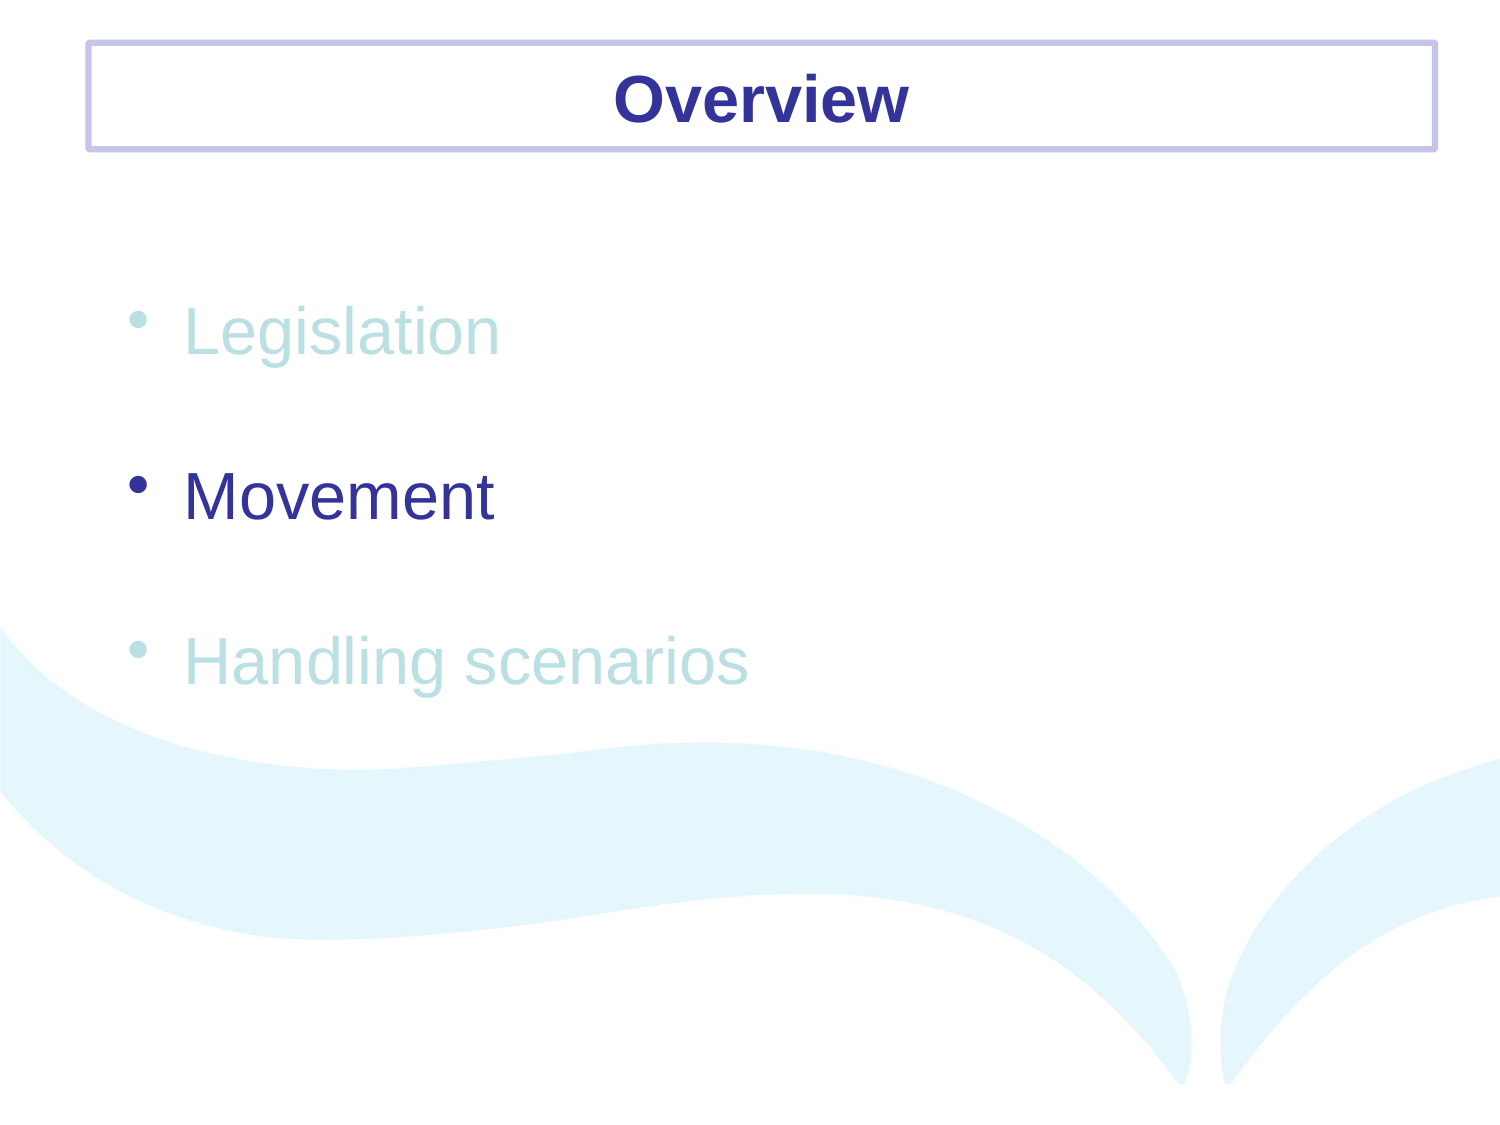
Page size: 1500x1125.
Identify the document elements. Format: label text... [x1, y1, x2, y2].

list Legislation Movement Handling scenarios [112, 208, 1431, 1000]
title Overview [88, 42, 1436, 150]
picture [0, 612, 1500, 1099]
